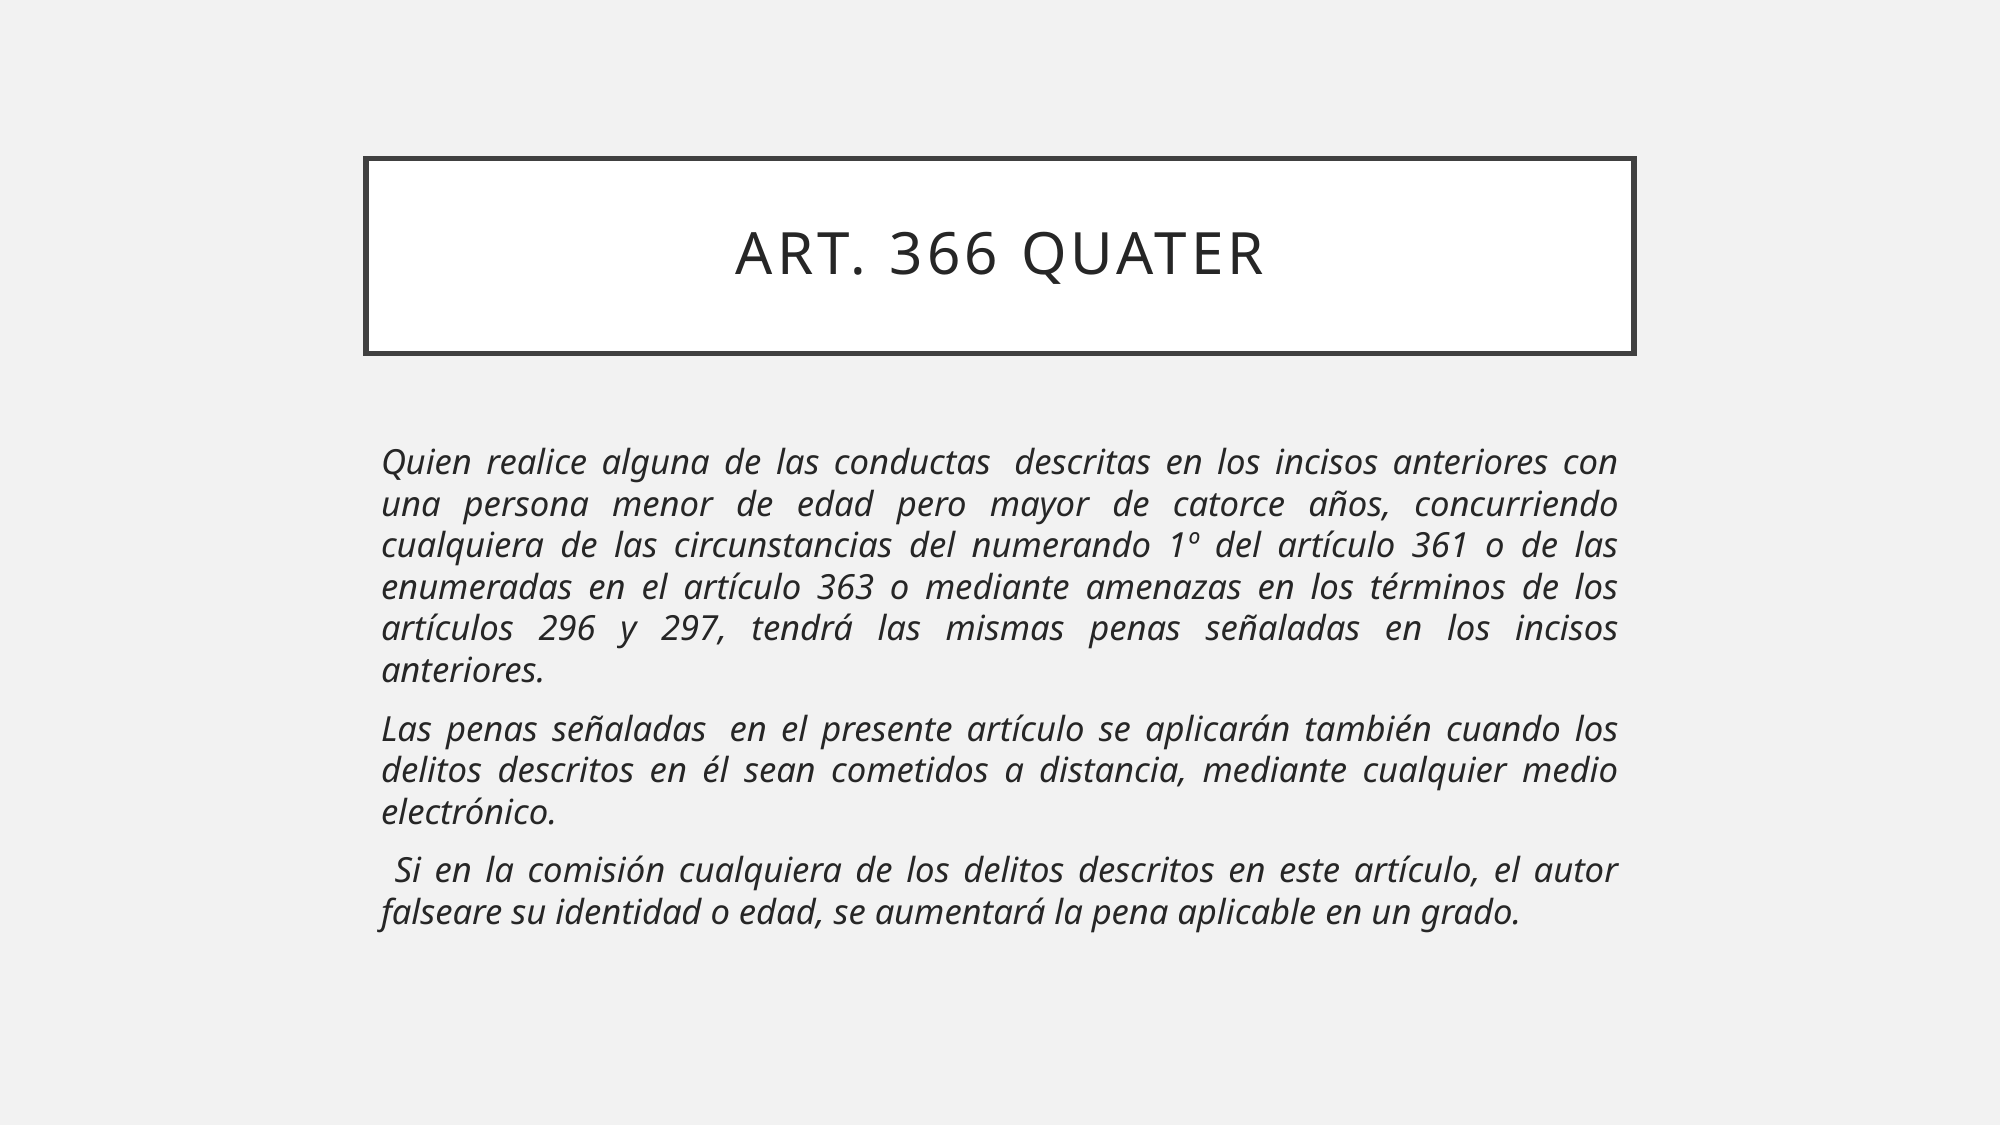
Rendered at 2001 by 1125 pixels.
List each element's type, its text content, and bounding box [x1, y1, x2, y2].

title ART. 366 QUATER [363, 156, 1637, 356]
list Quien realice alguna de las conductas descritas en los incisos anteriores con una persona menor de edad pero mayor de catorce años, concurriendo cualquiera de las circunstancias del numerando 1º del artículo 361 o de las enumeradas en el artículo 363 o mediante amenazas en los términos de los artículos 296 y 297, tendrá las mismas penas señaladas en los incisos anteriores. Las penas señaladas en el presente artículo se aplicarán también cuando los delitos descritos en él sean cometidos a distancia, mediante cualquier medio electrónico. Si en la comisión cualquiera de los delitos descritos en este artículo, el autor falseare su identidad o edad, se aumentará la pena aplicable en un grado. [366, 432, 1634, 942]
